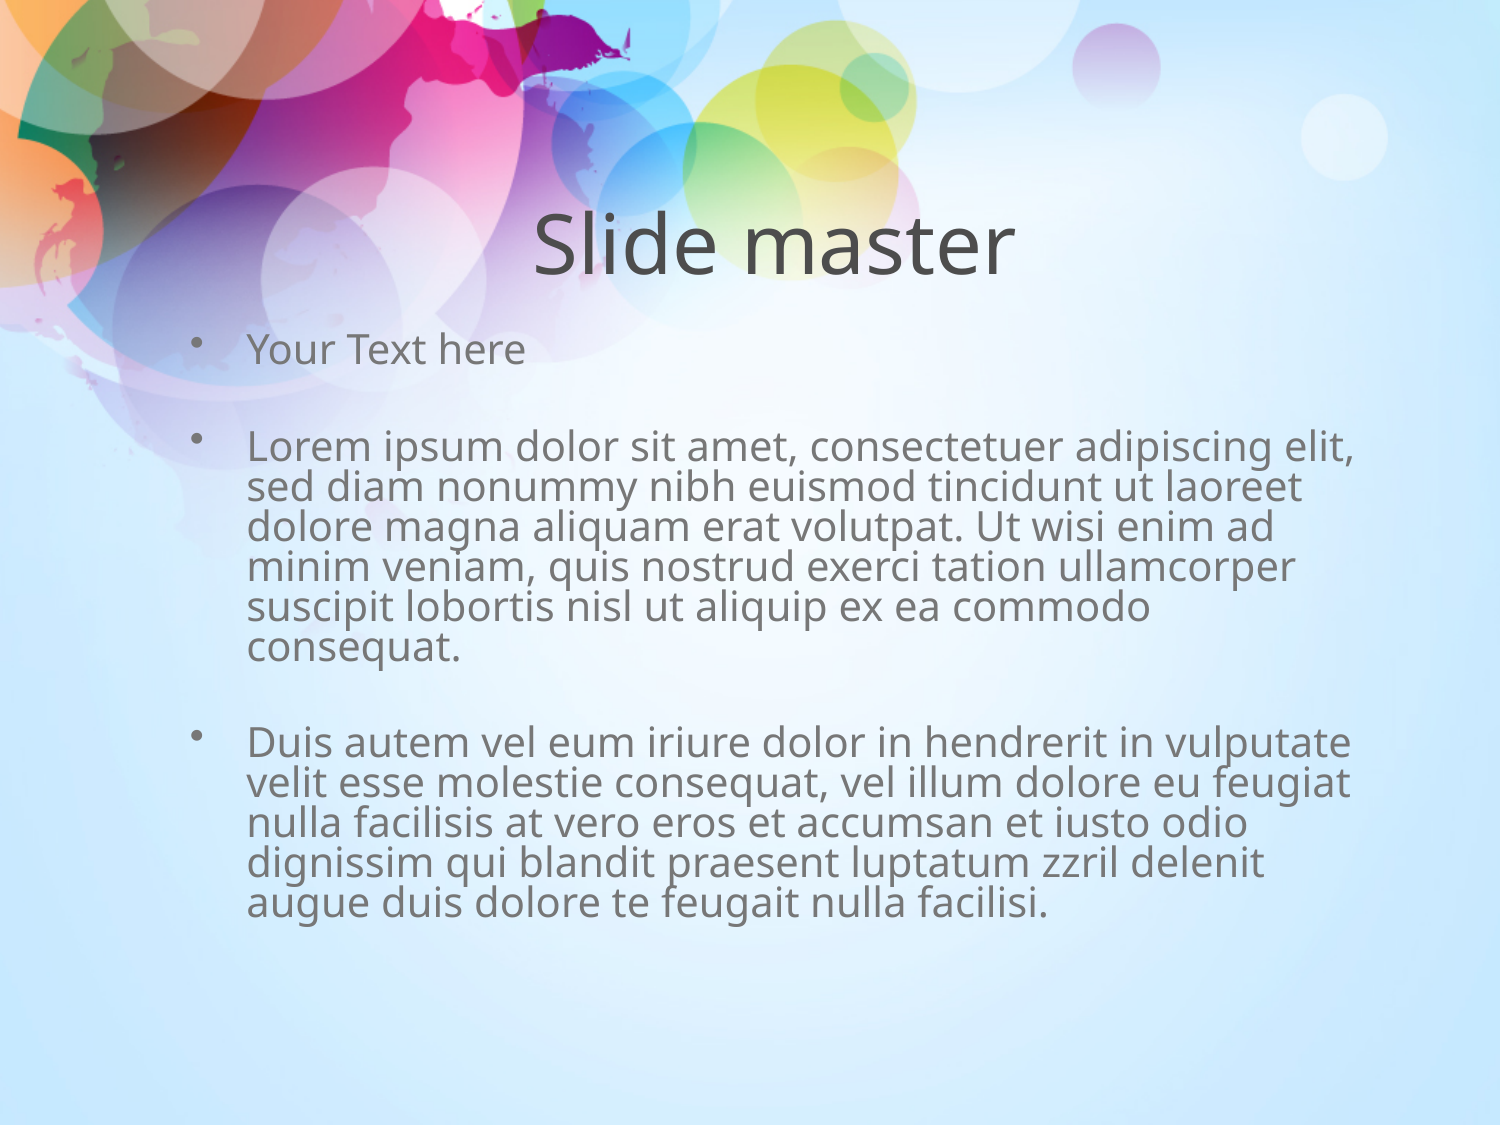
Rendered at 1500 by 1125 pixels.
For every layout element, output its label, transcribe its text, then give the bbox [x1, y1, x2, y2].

picture [0, 0, 1500, 1125]
title Slide master [174, 182, 1375, 300]
list Your Text here Lorem ipsum dolor sit amet, consectetuer adipiscing elit, sed diam nonummy nibh euismod tincidunt ut laoreet dolore magna aliquam erat volutpat. Ut wisi enim ad minim veniam, quis nostrud exerci tation ullamcorper suscipit lobortis nisl ut aliquip ex ea commodo consequat. Duis autem vel eum iriure dolor in hendrerit in vulputate velit esse molestie consequat, vel illum dolore eu feugiat nulla facilisis at vero eros et accumsan et iusto odio dignissim qui blandit praesent luptatum zzril delenit augue duis dolore te feugait nulla facilisi. [174, 324, 1375, 1013]
